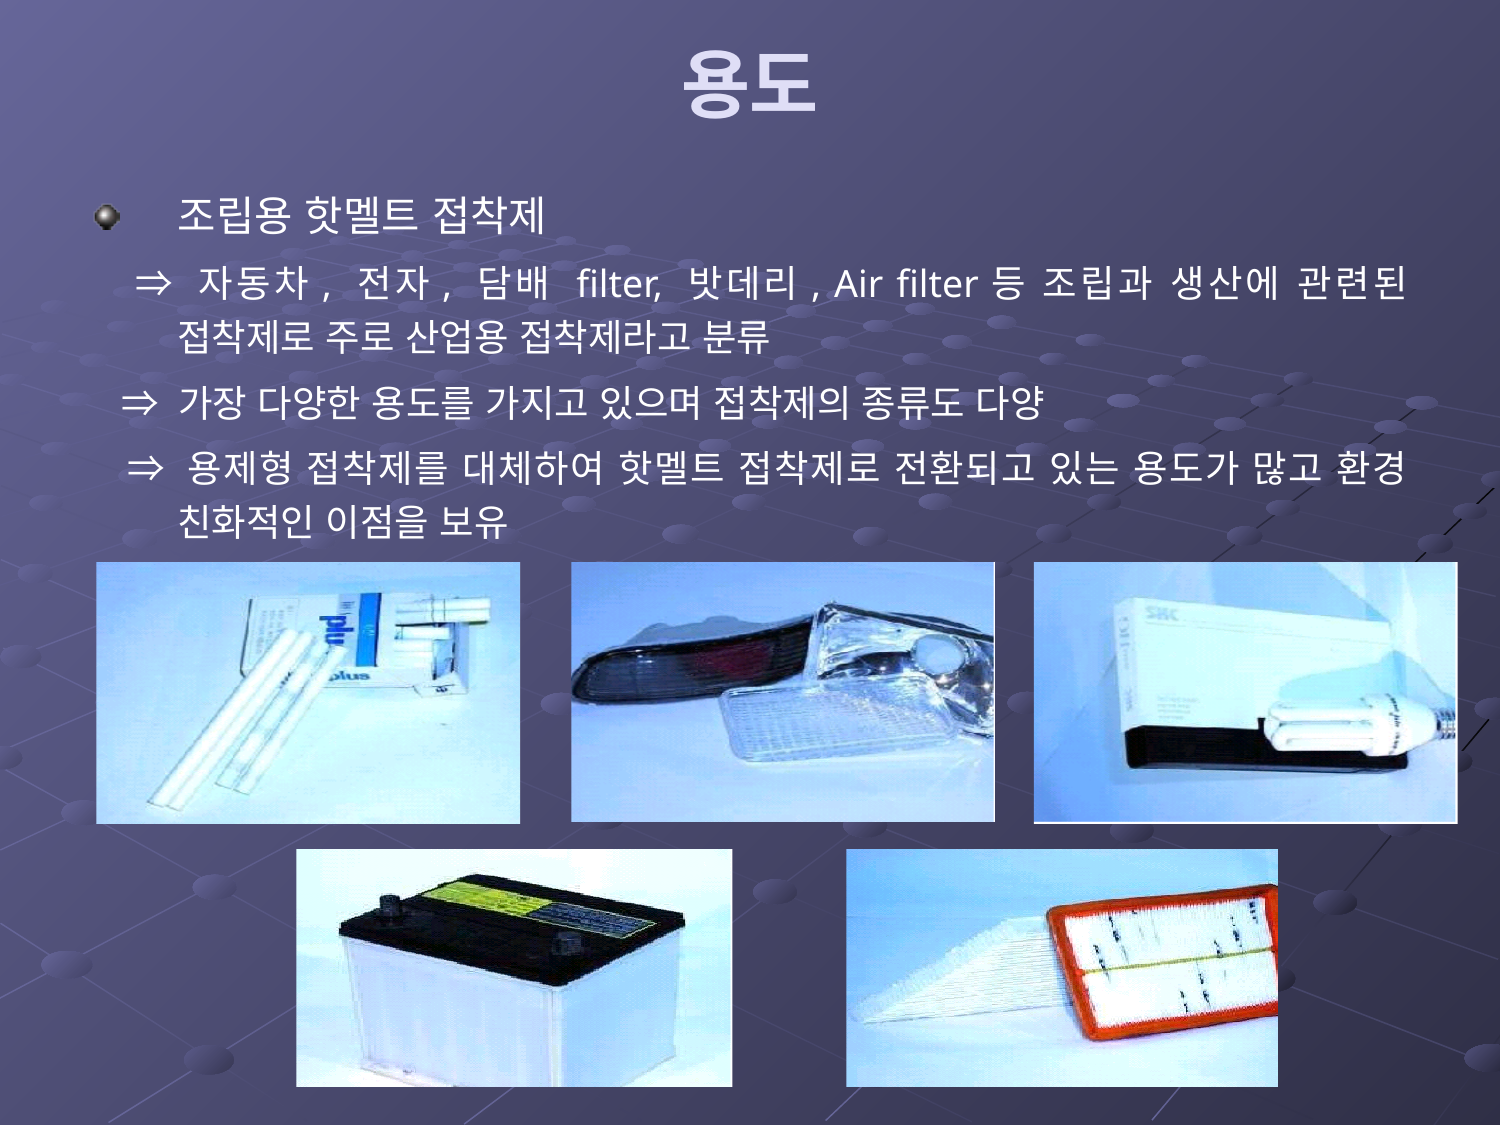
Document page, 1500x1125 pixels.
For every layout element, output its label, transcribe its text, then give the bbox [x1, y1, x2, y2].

list 조립용 핫멜트 접착제 ⇒ 자동차, 전자, 담배 filter, 밧데리, Air filter등 조립과 생산에 관련된 접착제로 주로 산업용 접착제라고 분류 ⇒ 가장 다양한 용도를 가지고 있으며 접착제의 종류도 다양 ⇒ 용제형 접착제를 대체하여 핫멜트 접착제로 전환되고 있는 용도가 많고 환경 친화적인 이점을 보유 [74, 172, 1424, 575]
picture [571, 562, 997, 823]
picture [296, 849, 734, 1088]
picture [96, 562, 522, 826]
picture [846, 849, 1280, 1088]
title 용도 [74, 18, 1426, 147]
picture [90, 200, 120, 230]
picture [1033, 562, 1460, 826]
